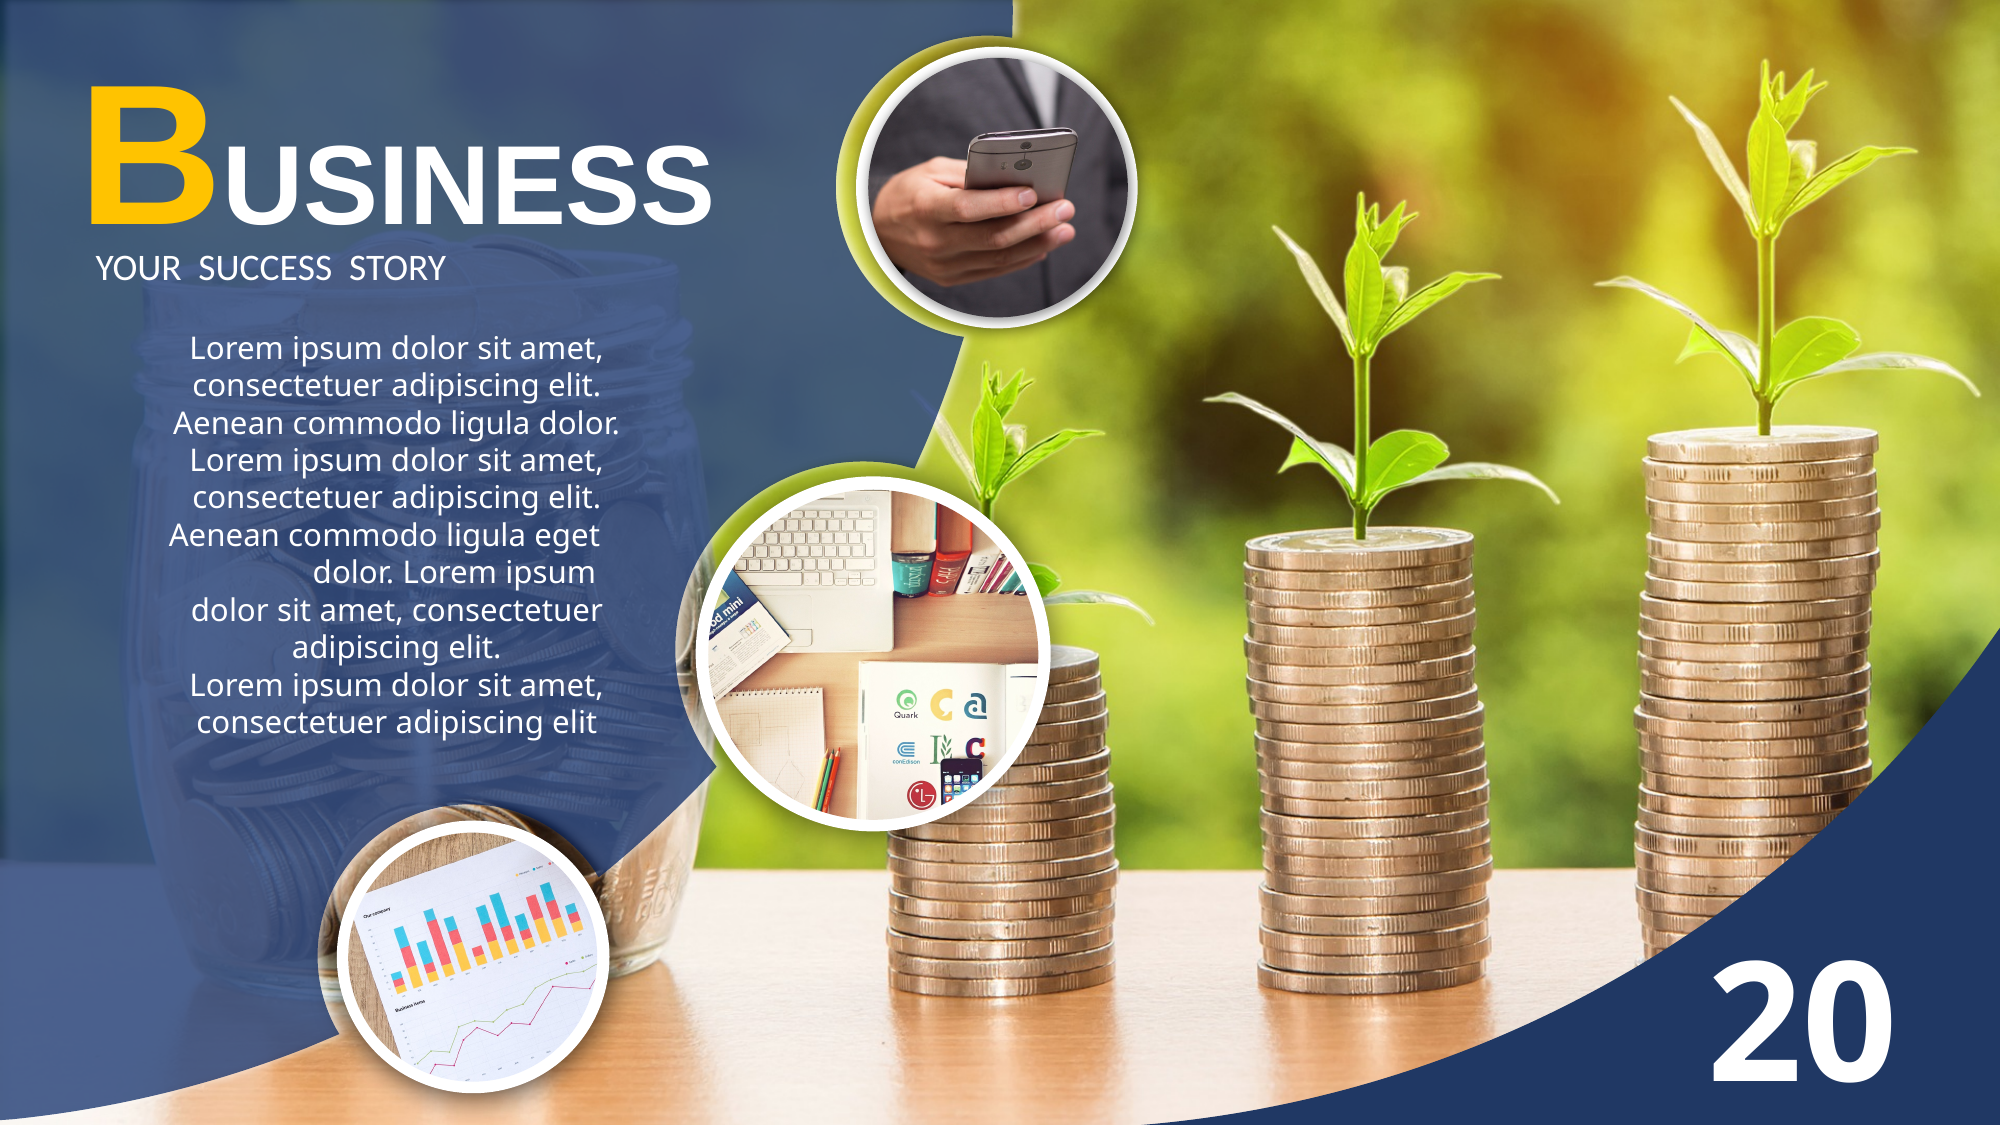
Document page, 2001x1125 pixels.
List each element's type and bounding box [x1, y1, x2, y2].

text_box [336, 820, 610, 1094]
text_box [855, 46, 1138, 329]
picture [0, 0, 2000, 1125]
text_box [695, 476, 1051, 832]
